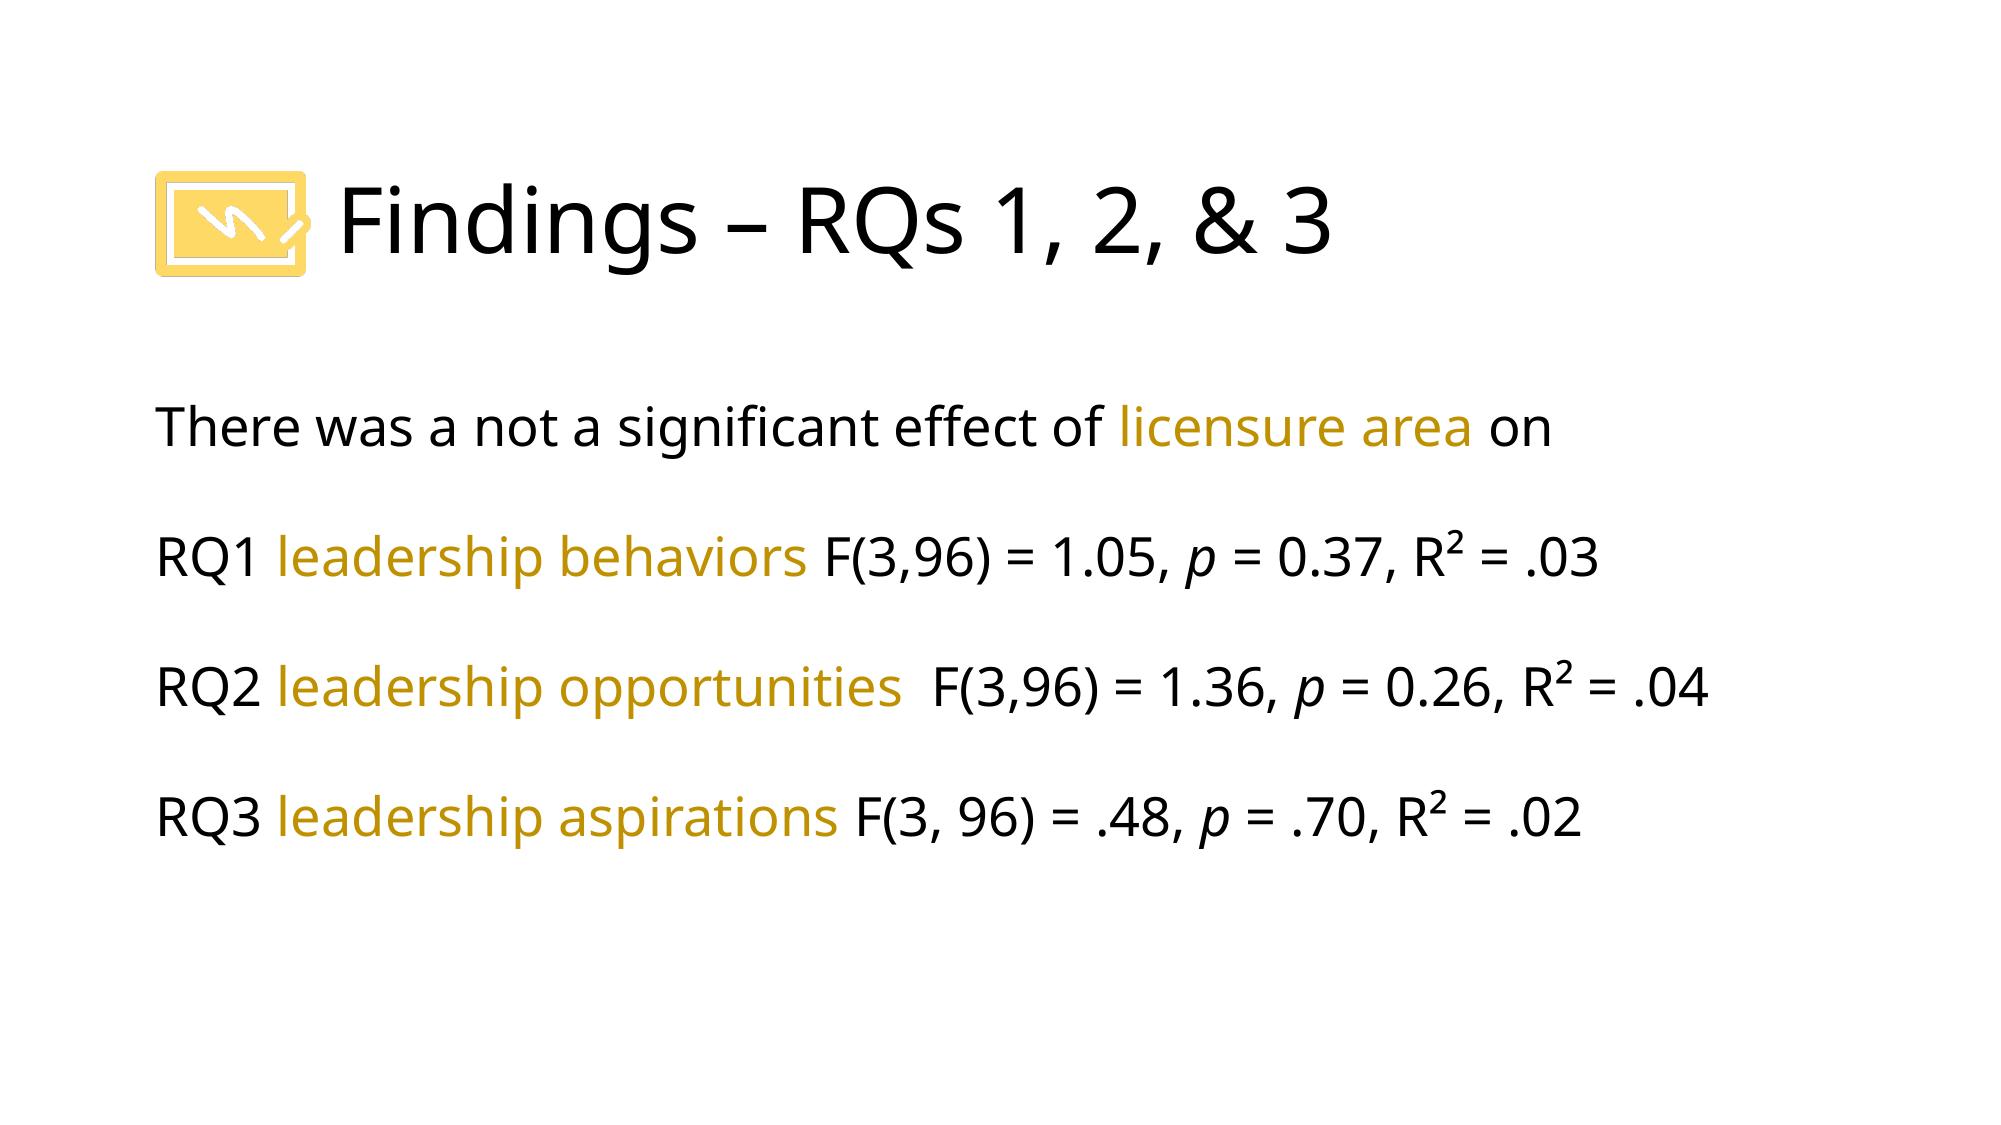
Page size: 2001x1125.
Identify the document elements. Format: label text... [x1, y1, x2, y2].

title Findings – RQs 1, 2, & 3 [320, 115, 2000, 333]
list There was a not a significant effect of licensure area on RQ1 leadership behaviors F(3,96) = 1.05, p = 0.37, R² = .03 RQ2 leadership opportunities F(3,96) = 1.36, p = 0.26, R² = .04 RQ3 leadership aspirations F(3, 96) = .48, p = .70, R² = .02 [140, 384, 2000, 1002]
picture [140, 133, 321, 314]
